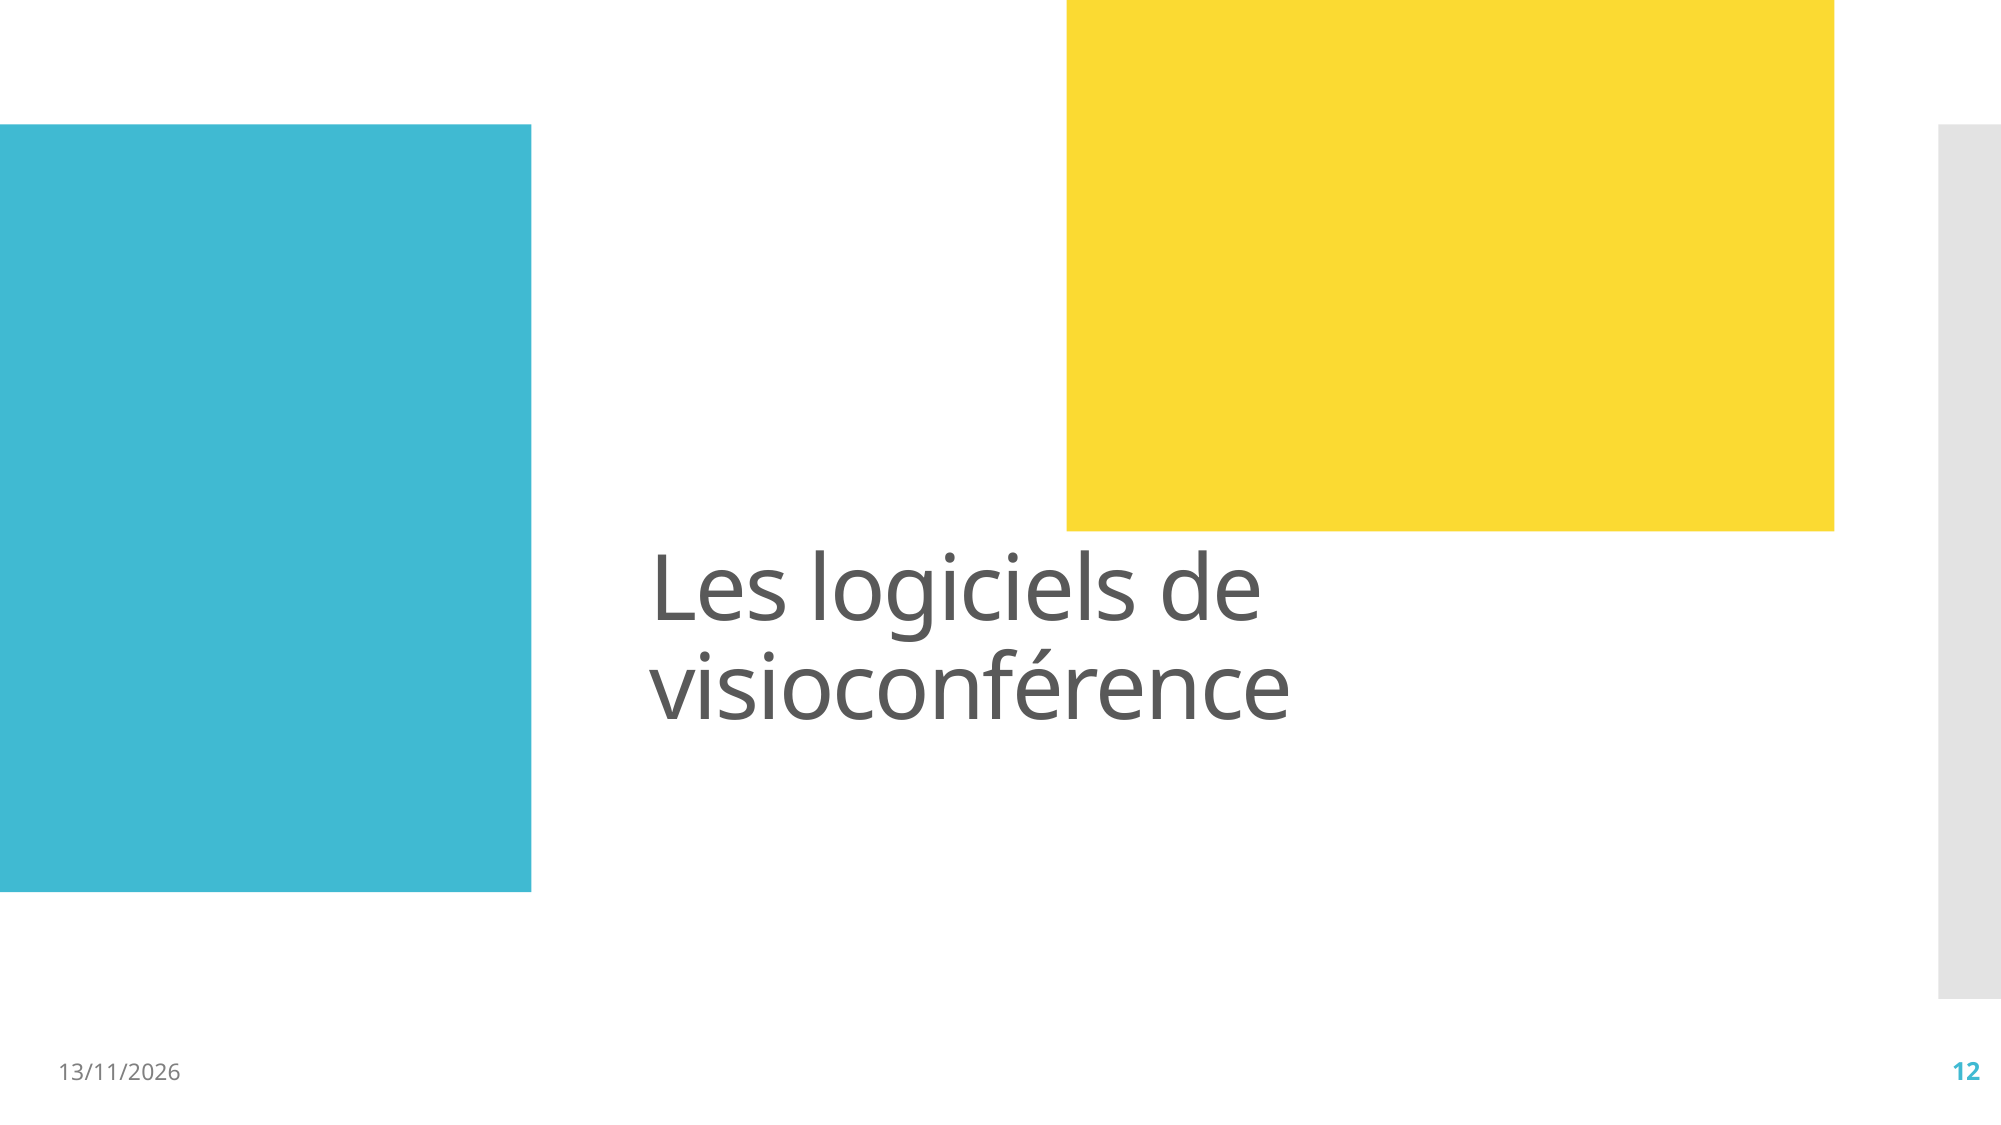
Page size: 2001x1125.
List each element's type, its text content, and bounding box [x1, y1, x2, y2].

title Les logiciels de visioconférence [634, 213, 1835, 747]
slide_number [43, 1042, 493, 1103]
slide_number 12 [1744, 1042, 1996, 1103]
